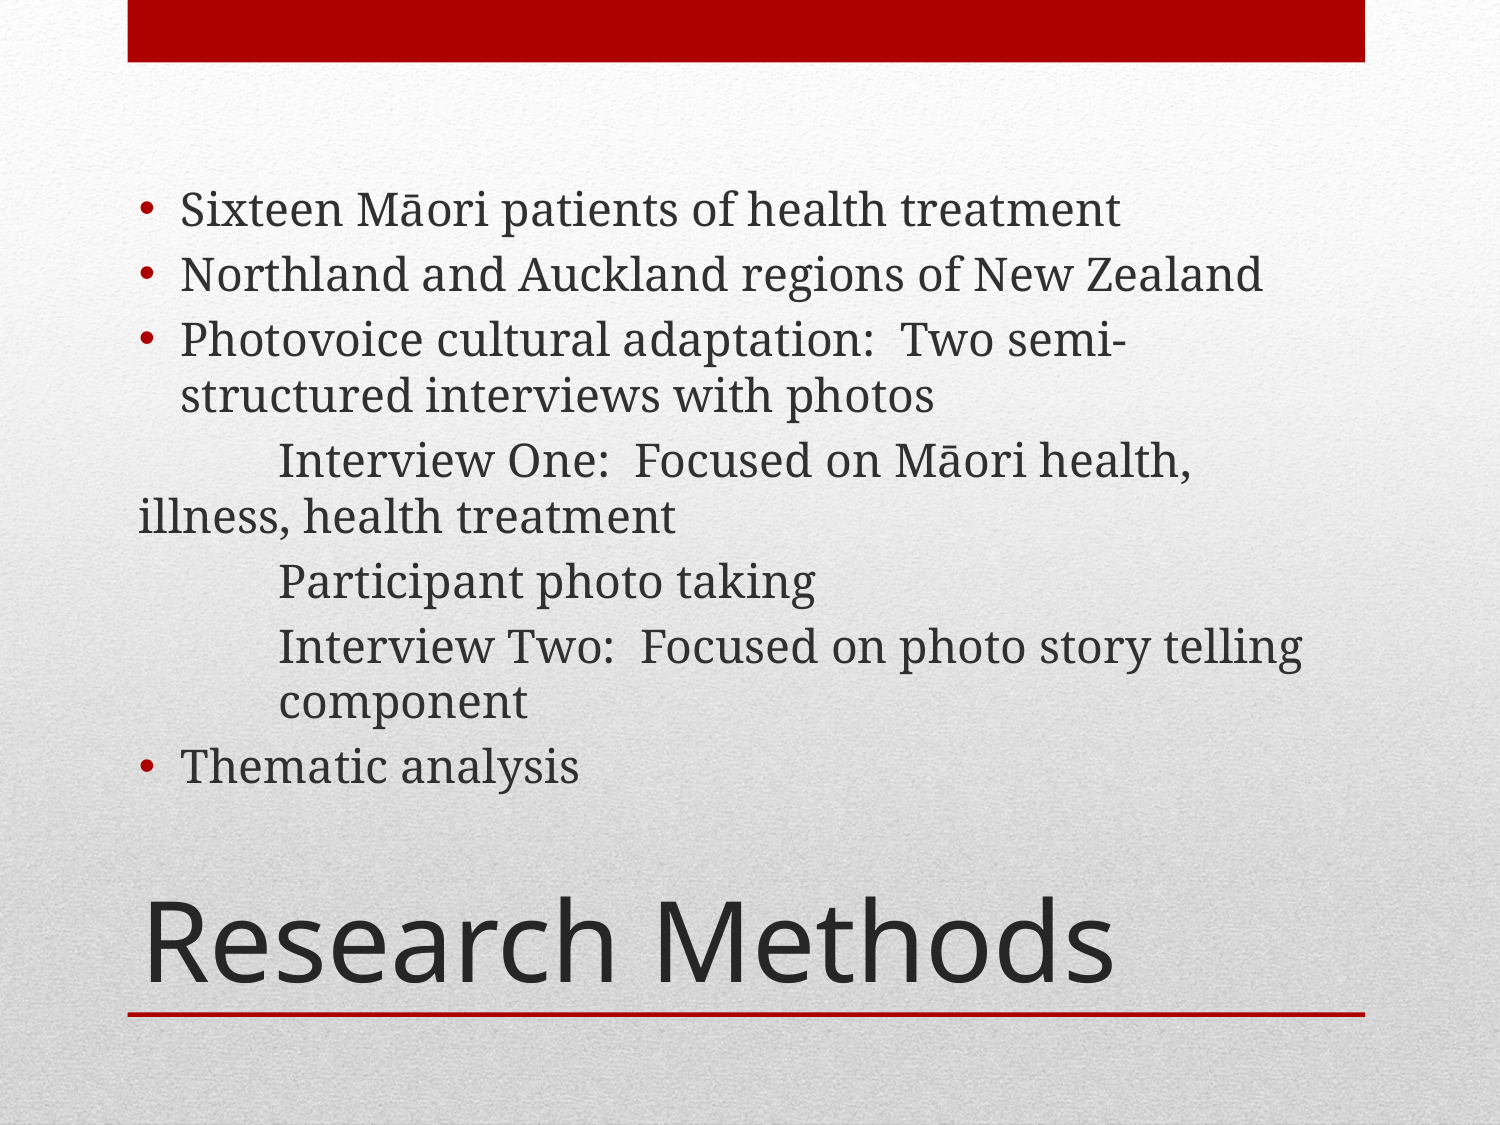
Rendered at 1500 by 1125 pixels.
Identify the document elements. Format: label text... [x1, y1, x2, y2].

title Research Methods [125, 811, 1238, 1013]
list Sixteen Māori patients of health treatment Northland and Auckland regions of New Zealand Photovoice cultural adaptation: Two semi-structured interviews with photos Interview One: Focused on Māori health, illness, health treatment Participant photo taking Interview Two: Focused on photo story telling component Thematic analysis [123, 172, 1362, 811]
